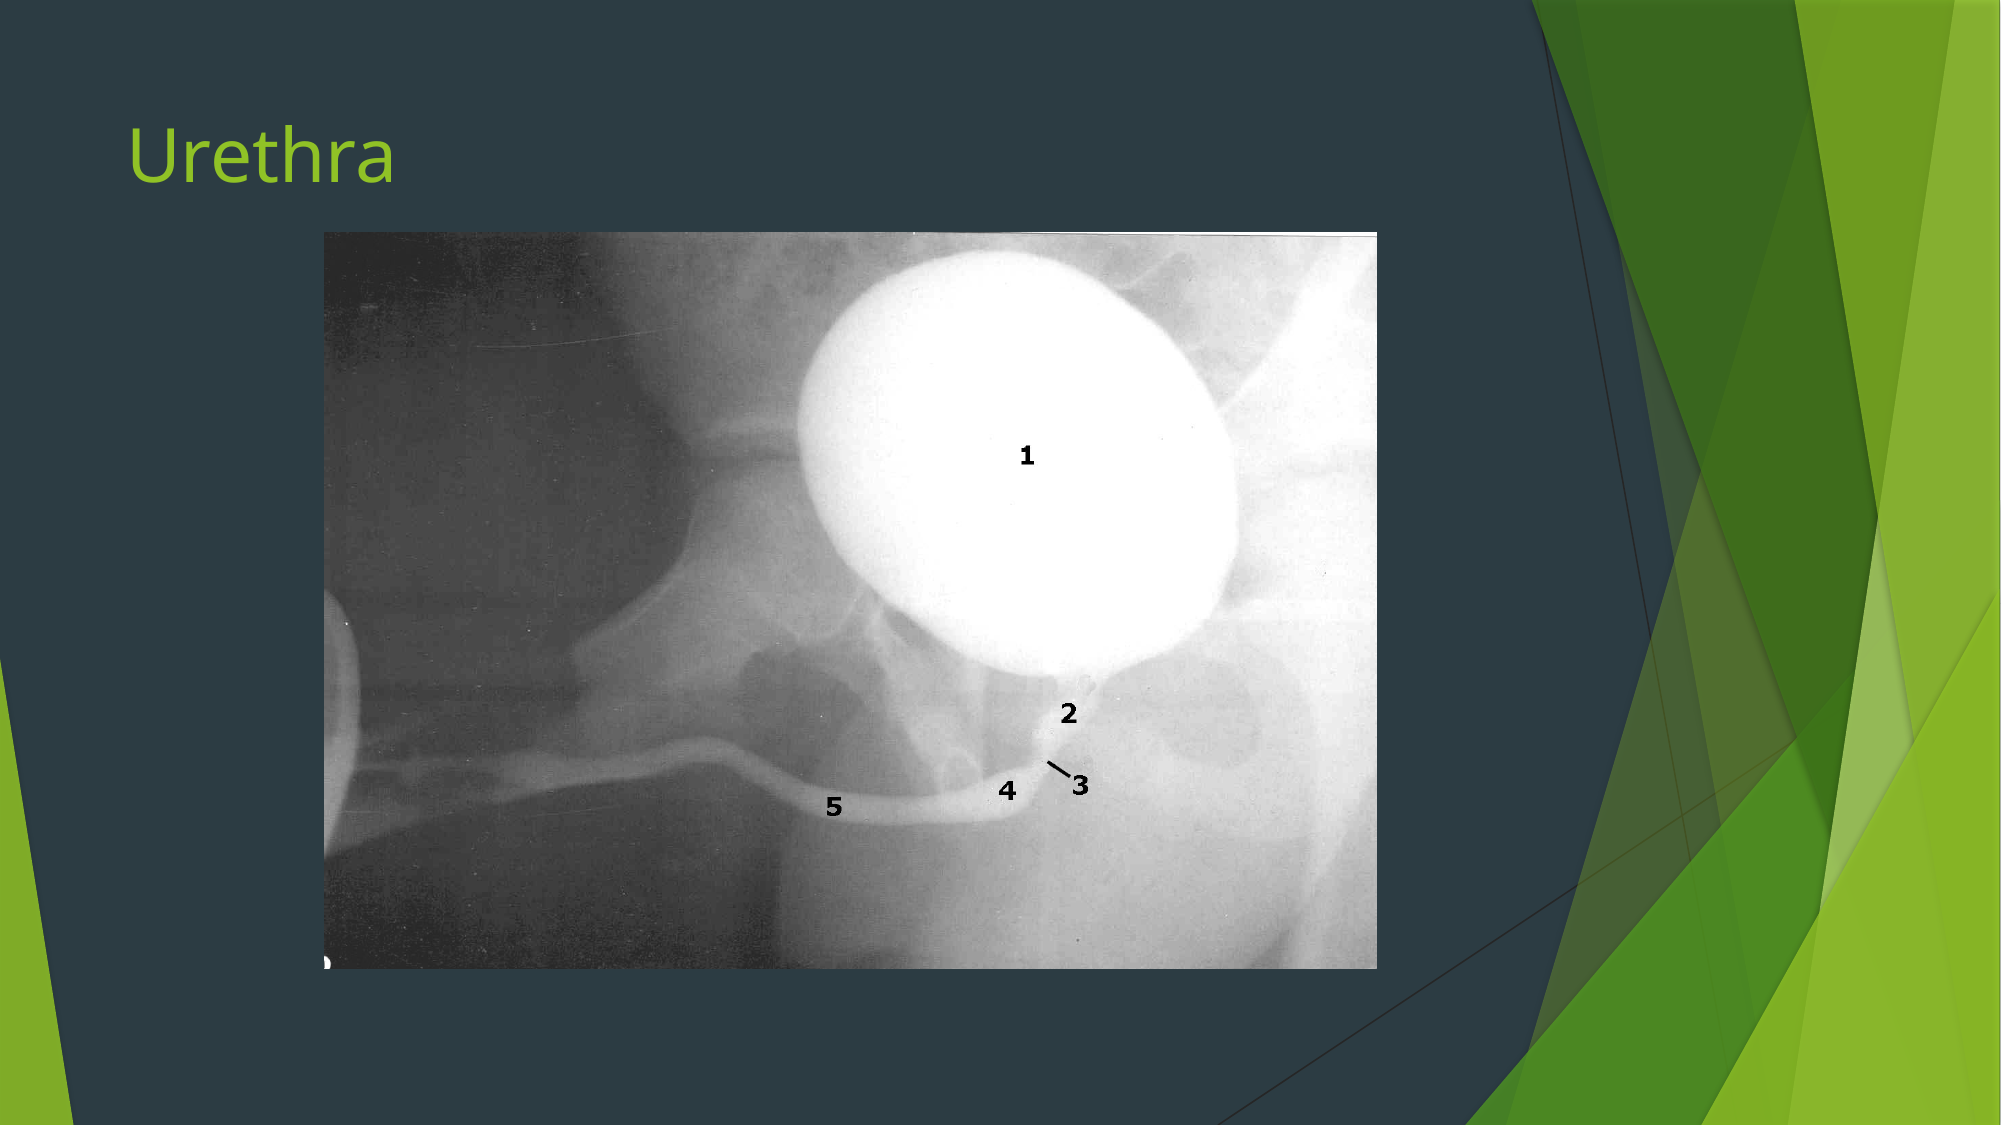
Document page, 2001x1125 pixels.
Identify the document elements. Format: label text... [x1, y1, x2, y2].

title Urethra [111, 99, 1522, 317]
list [324, 232, 1378, 970]
